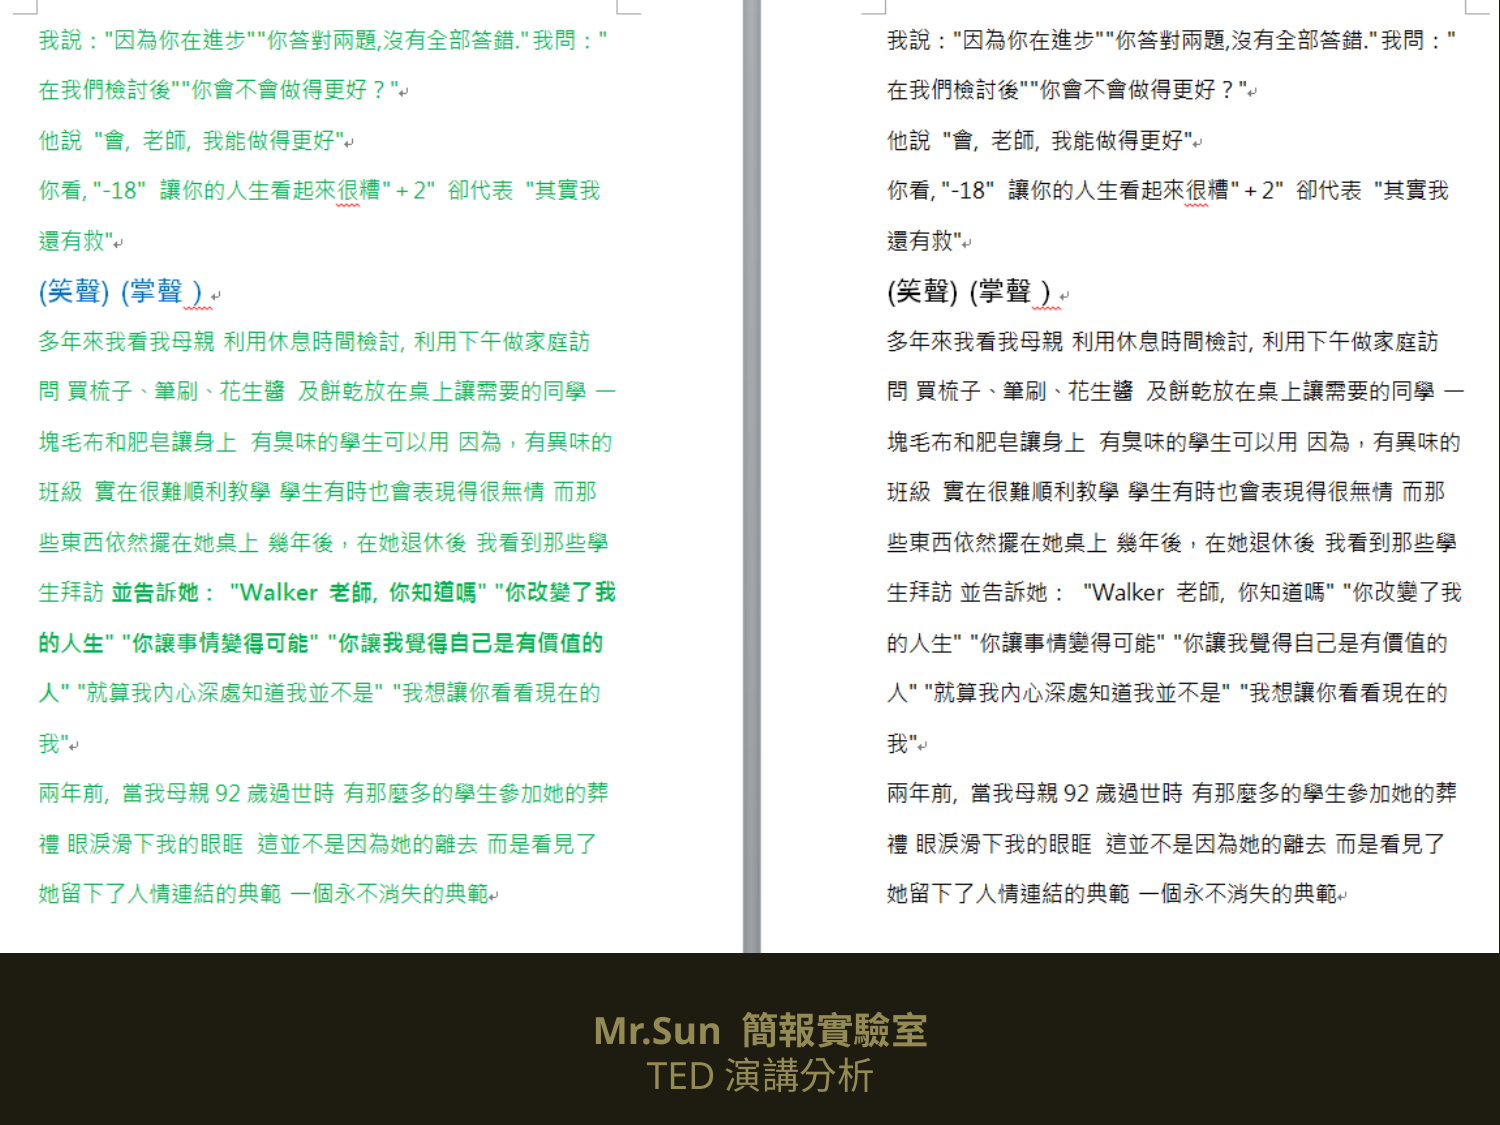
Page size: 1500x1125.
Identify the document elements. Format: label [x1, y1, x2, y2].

text_box [0, 958, 1500, 1115]
picture [0, 0, 1499, 953]
